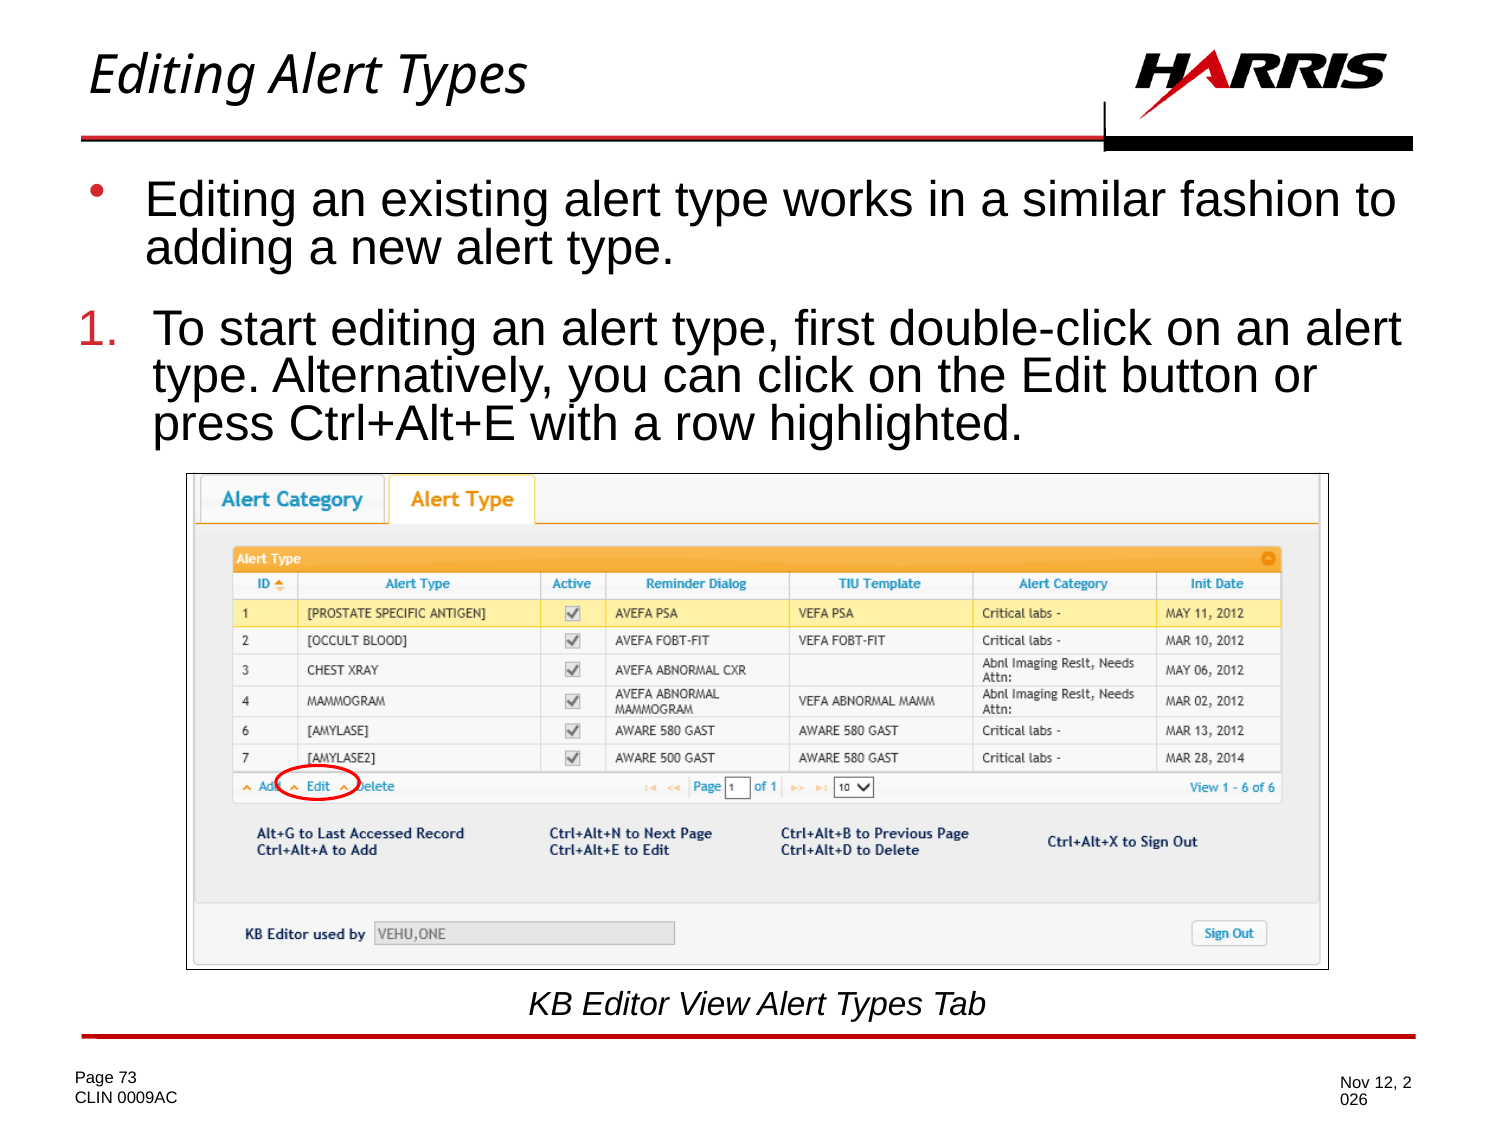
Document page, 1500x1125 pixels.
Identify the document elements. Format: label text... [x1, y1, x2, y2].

title Editing Alert Types [73, 27, 962, 117]
list Editing an existing alert type works in a similar fashion to adding a new alert type. [73, 170, 1443, 982]
list KB Editor View Alert Types Tab [73, 982, 1443, 1040]
picture [1135, 49, 1387, 119]
picture [186, 472, 1329, 971]
list To start editing an alert type, first double-click on an alert type. Alternatively, you can click on the Edit button or press Ctrl+Alt+E with a row highlighted. [62, 298, 1432, 1125]
slide_number 6-Oct-14 [1324, 1060, 1435, 1105]
